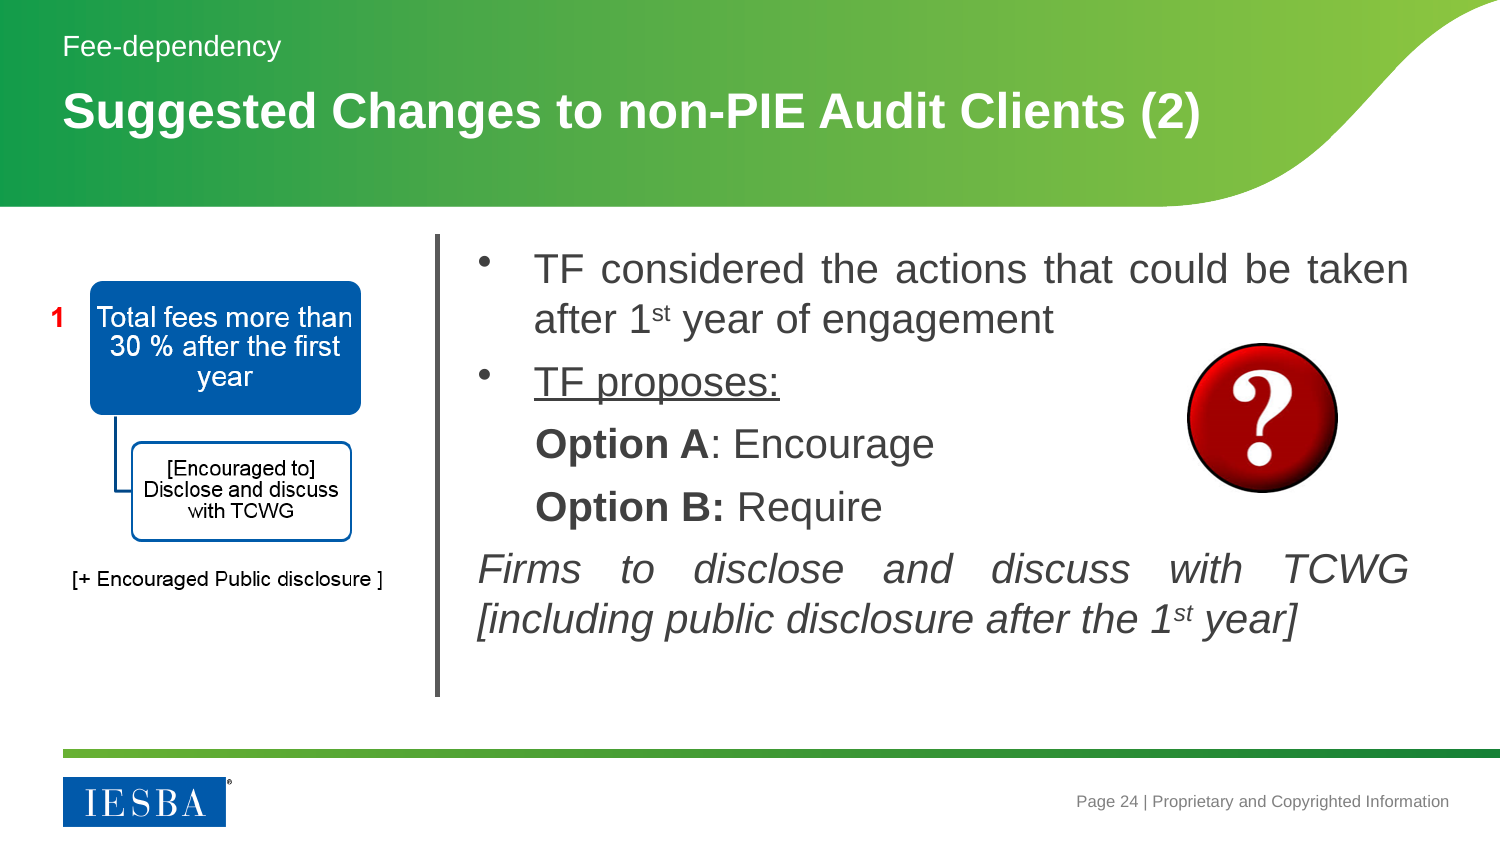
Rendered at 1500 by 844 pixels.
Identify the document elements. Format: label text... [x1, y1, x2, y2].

title Suggested Changes to non-PIE Audit Clients (2) [62, 75, 1300, 142]
text_box TF considered the actions that could be taken after 1st year of engagement TF proposes: Option A: Encourage Option B: Require Firms to disclose and discuss with TCWG [including public disclosure after the 1st year] [462, 234, 1425, 725]
picture [1187, 342, 1338, 494]
subtitle Fee-dependency [62, 27, 500, 56]
picture [0, 0, 1500, 207]
picture [38, 261, 413, 725]
list [50, 209, 1463, 725]
picture [63, 777, 232, 827]
